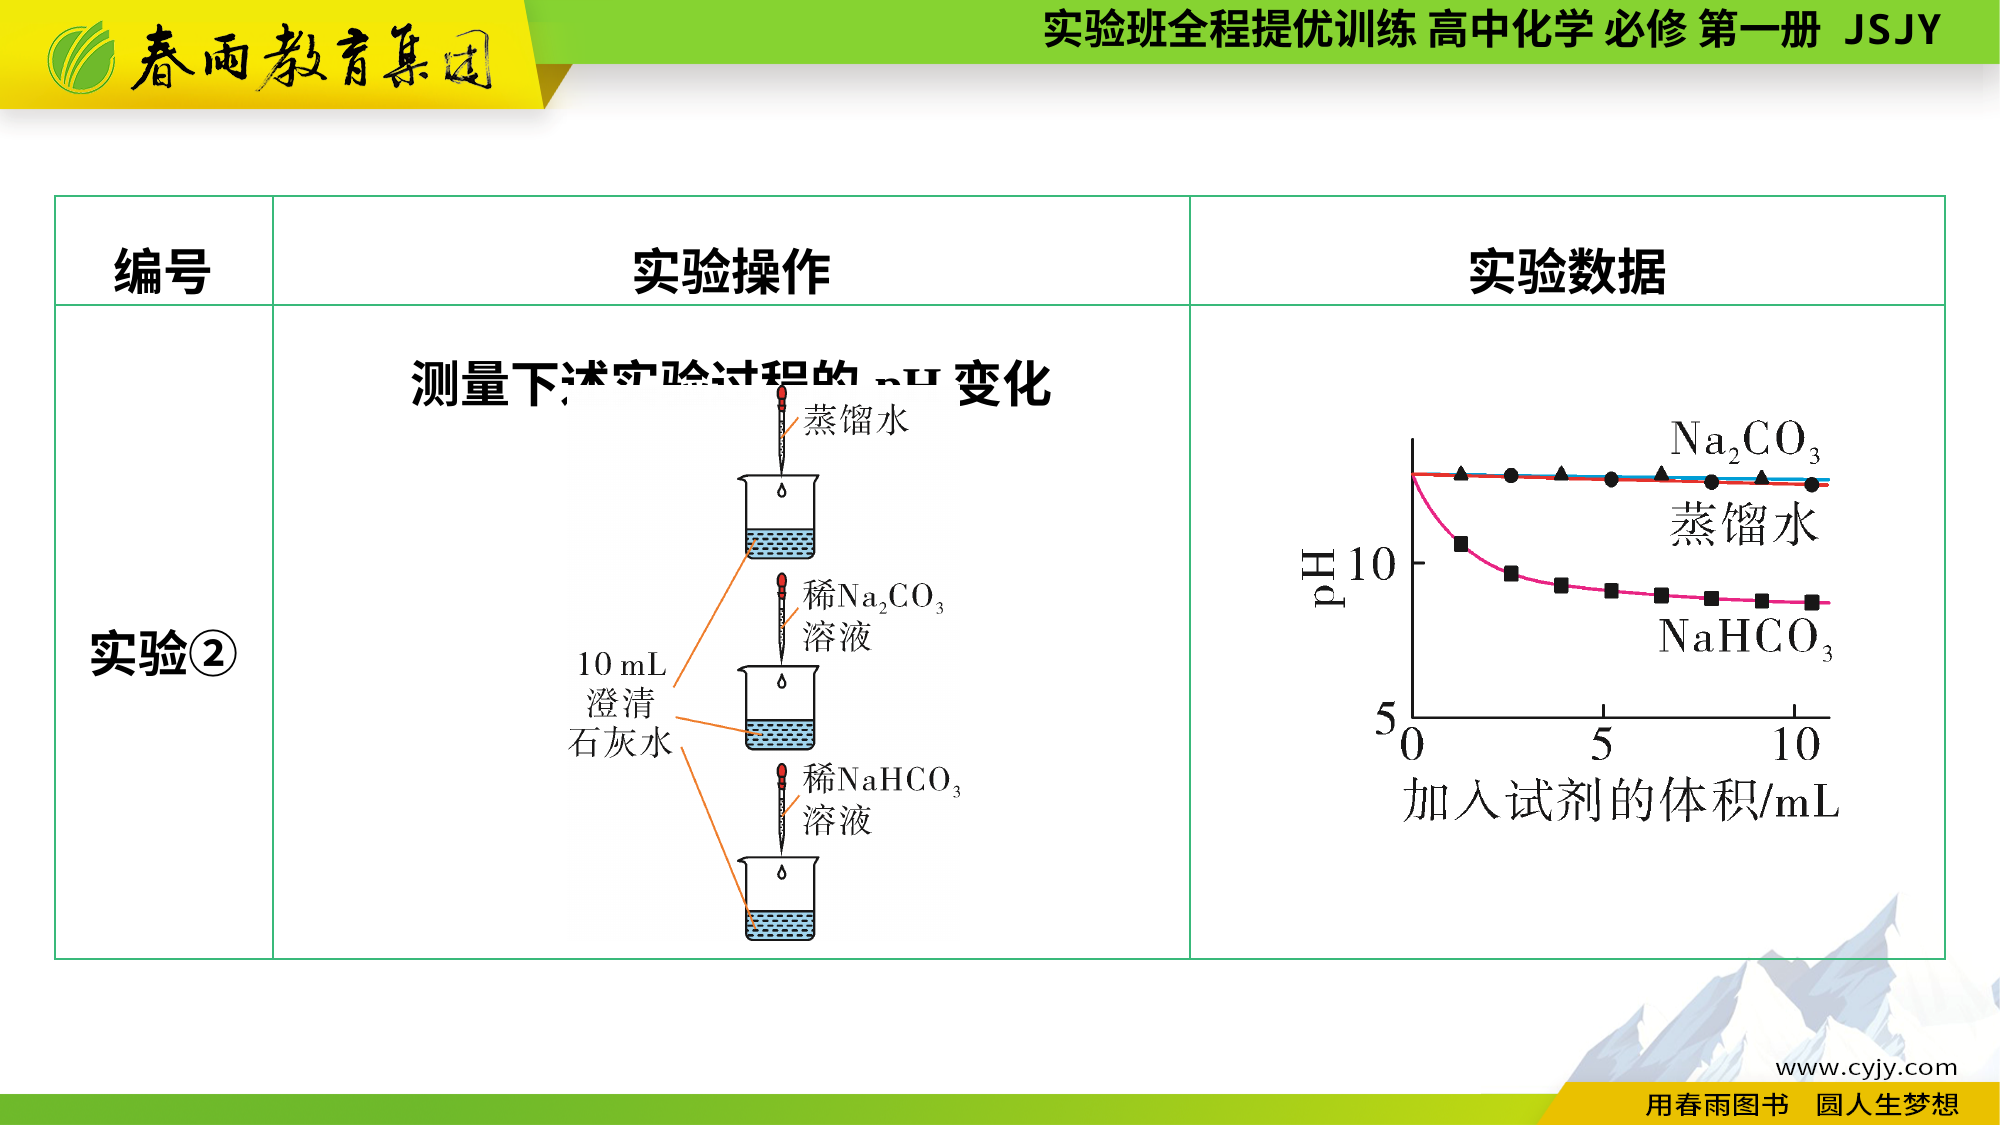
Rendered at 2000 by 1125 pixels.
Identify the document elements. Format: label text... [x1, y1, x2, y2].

table_header 编号 [56, 197, 272, 304]
table_cell 测量下述实验过程的pH变化 [274, 306, 1189, 958]
table_cell 实验② [56, 306, 272, 958]
table_cell [1191, 306, 1944, 958]
table_header 实验操作 [274, 197, 1189, 304]
table_header 实验数据 [1191, 197, 1944, 304]
picture [0, 0, 2000, 1125]
